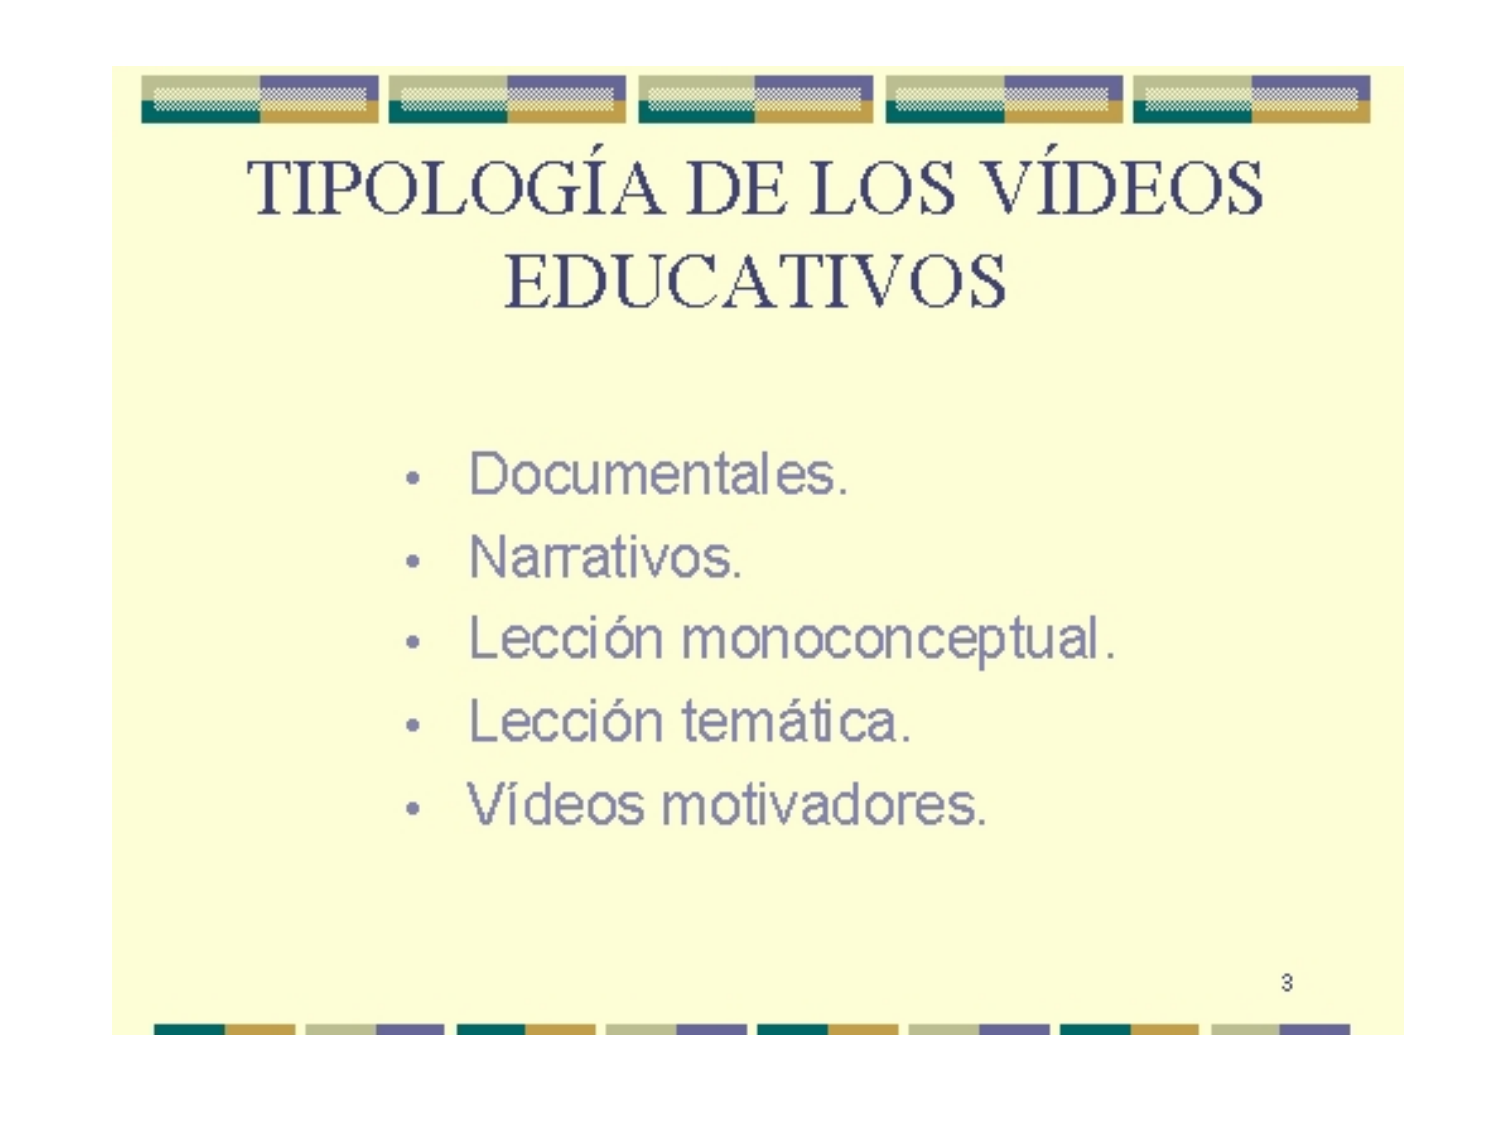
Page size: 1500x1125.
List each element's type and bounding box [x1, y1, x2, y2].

picture [111, 66, 1404, 1036]
